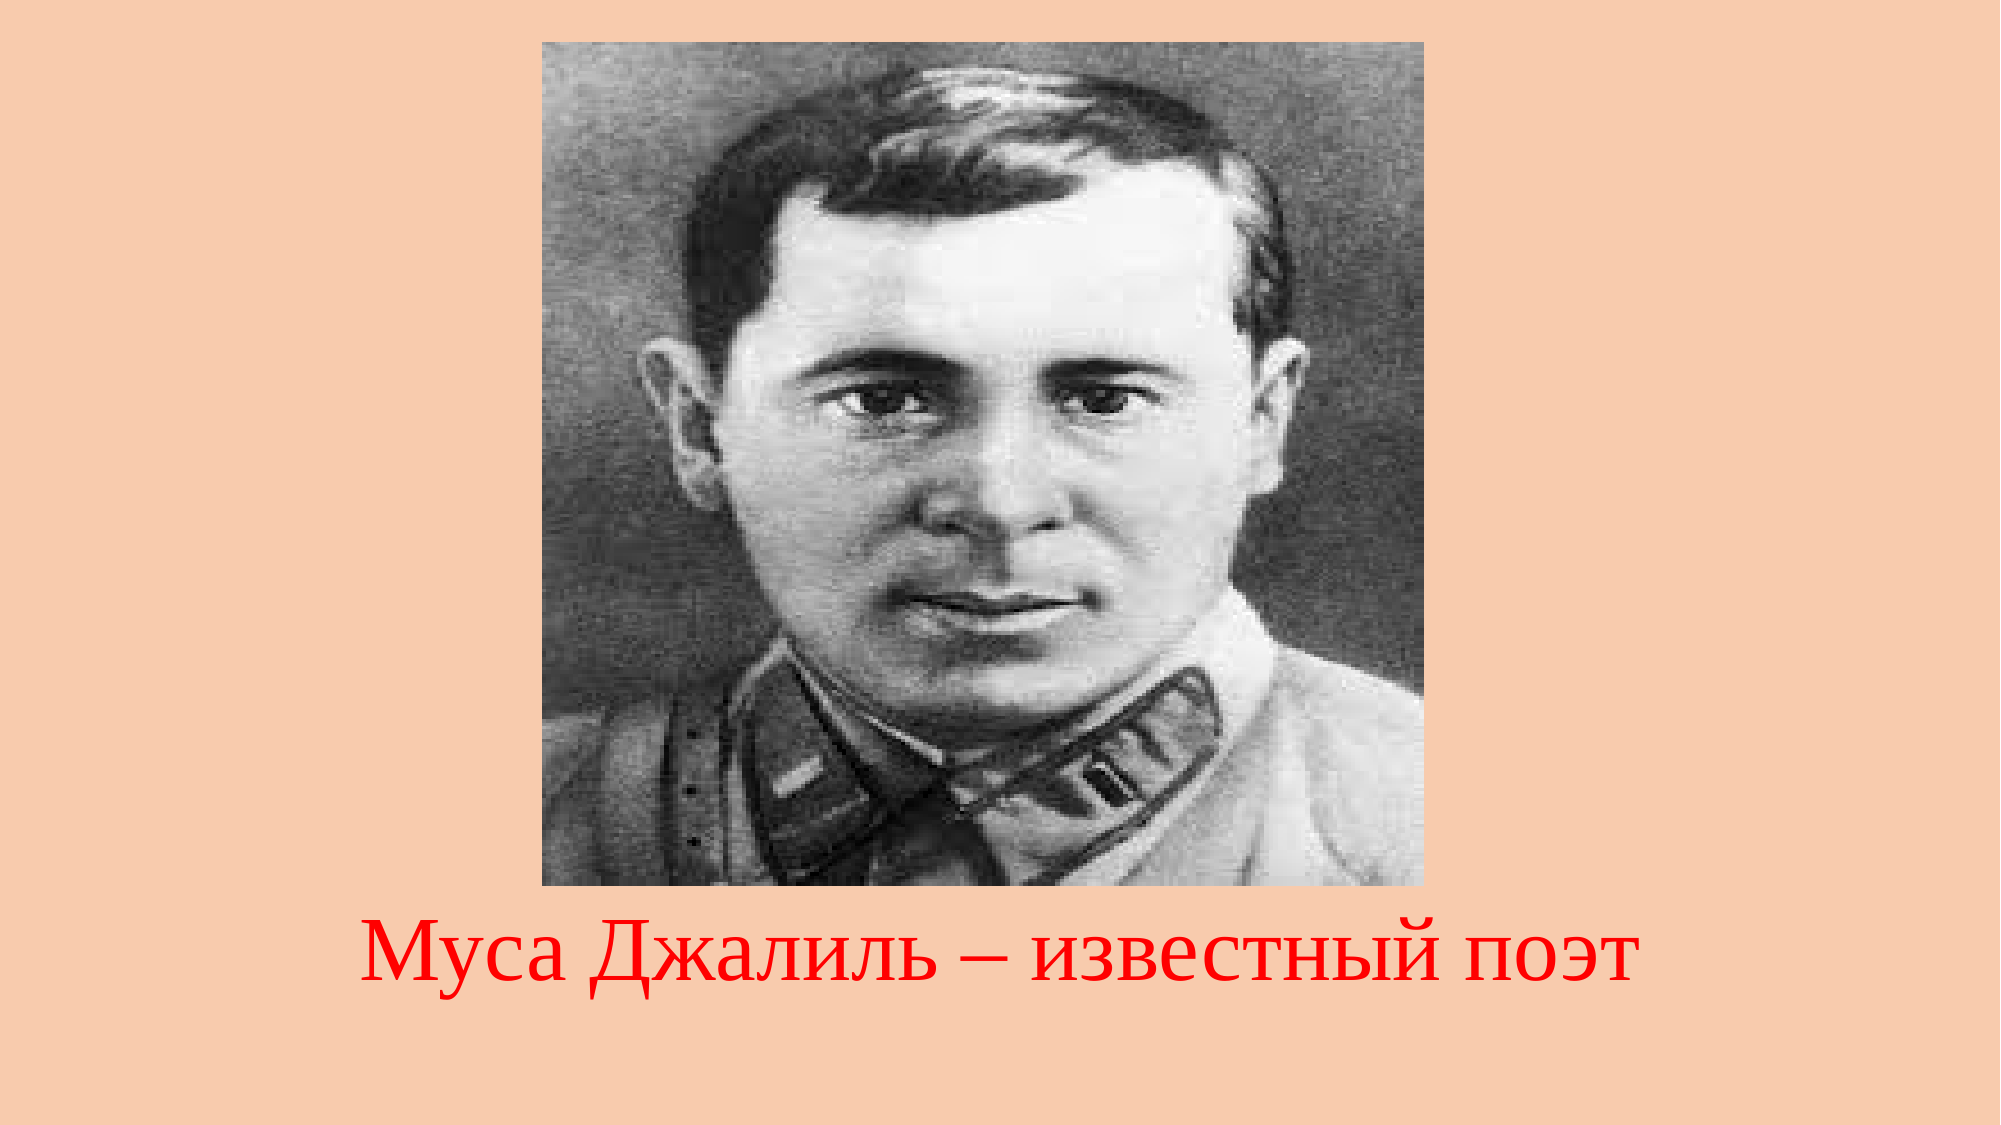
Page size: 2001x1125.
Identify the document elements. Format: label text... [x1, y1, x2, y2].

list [542, 42, 1424, 886]
title Муса Джалиль – известный поэт [137, 885, 1863, 1017]
